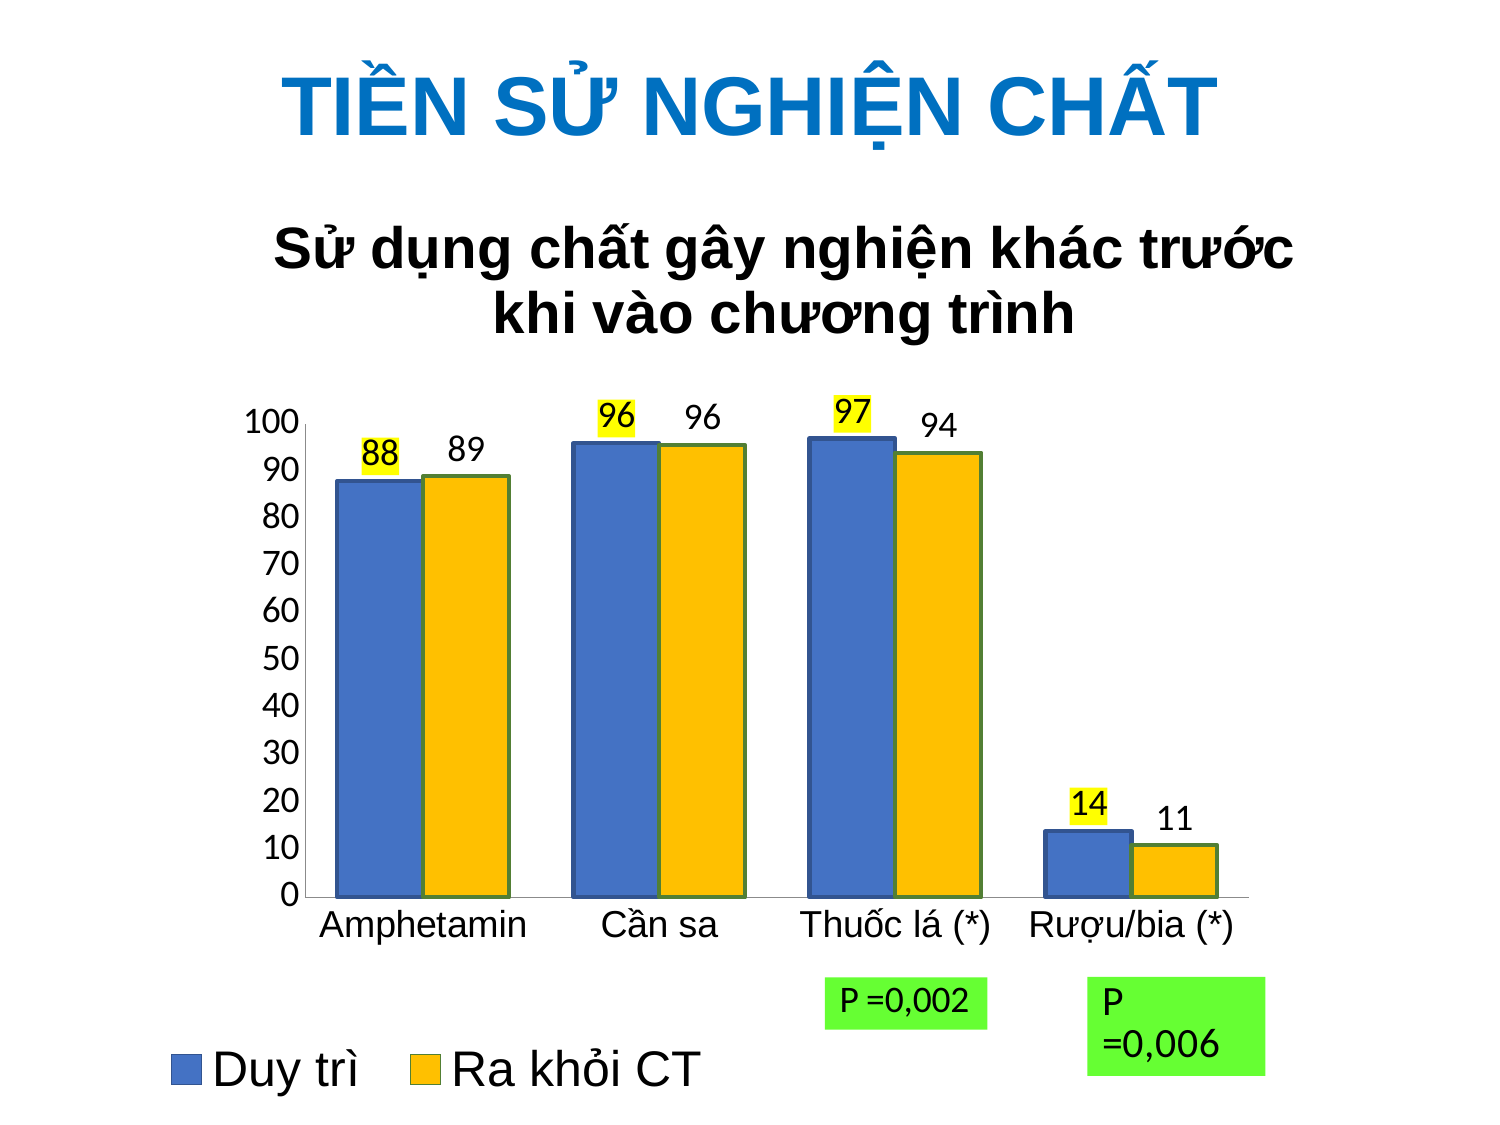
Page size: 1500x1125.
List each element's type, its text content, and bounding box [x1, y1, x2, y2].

chart [74, 199, 1425, 1125]
text_box TIỀN SỬ NGHIỆN CHẤT [74, 45, 1425, 199]
